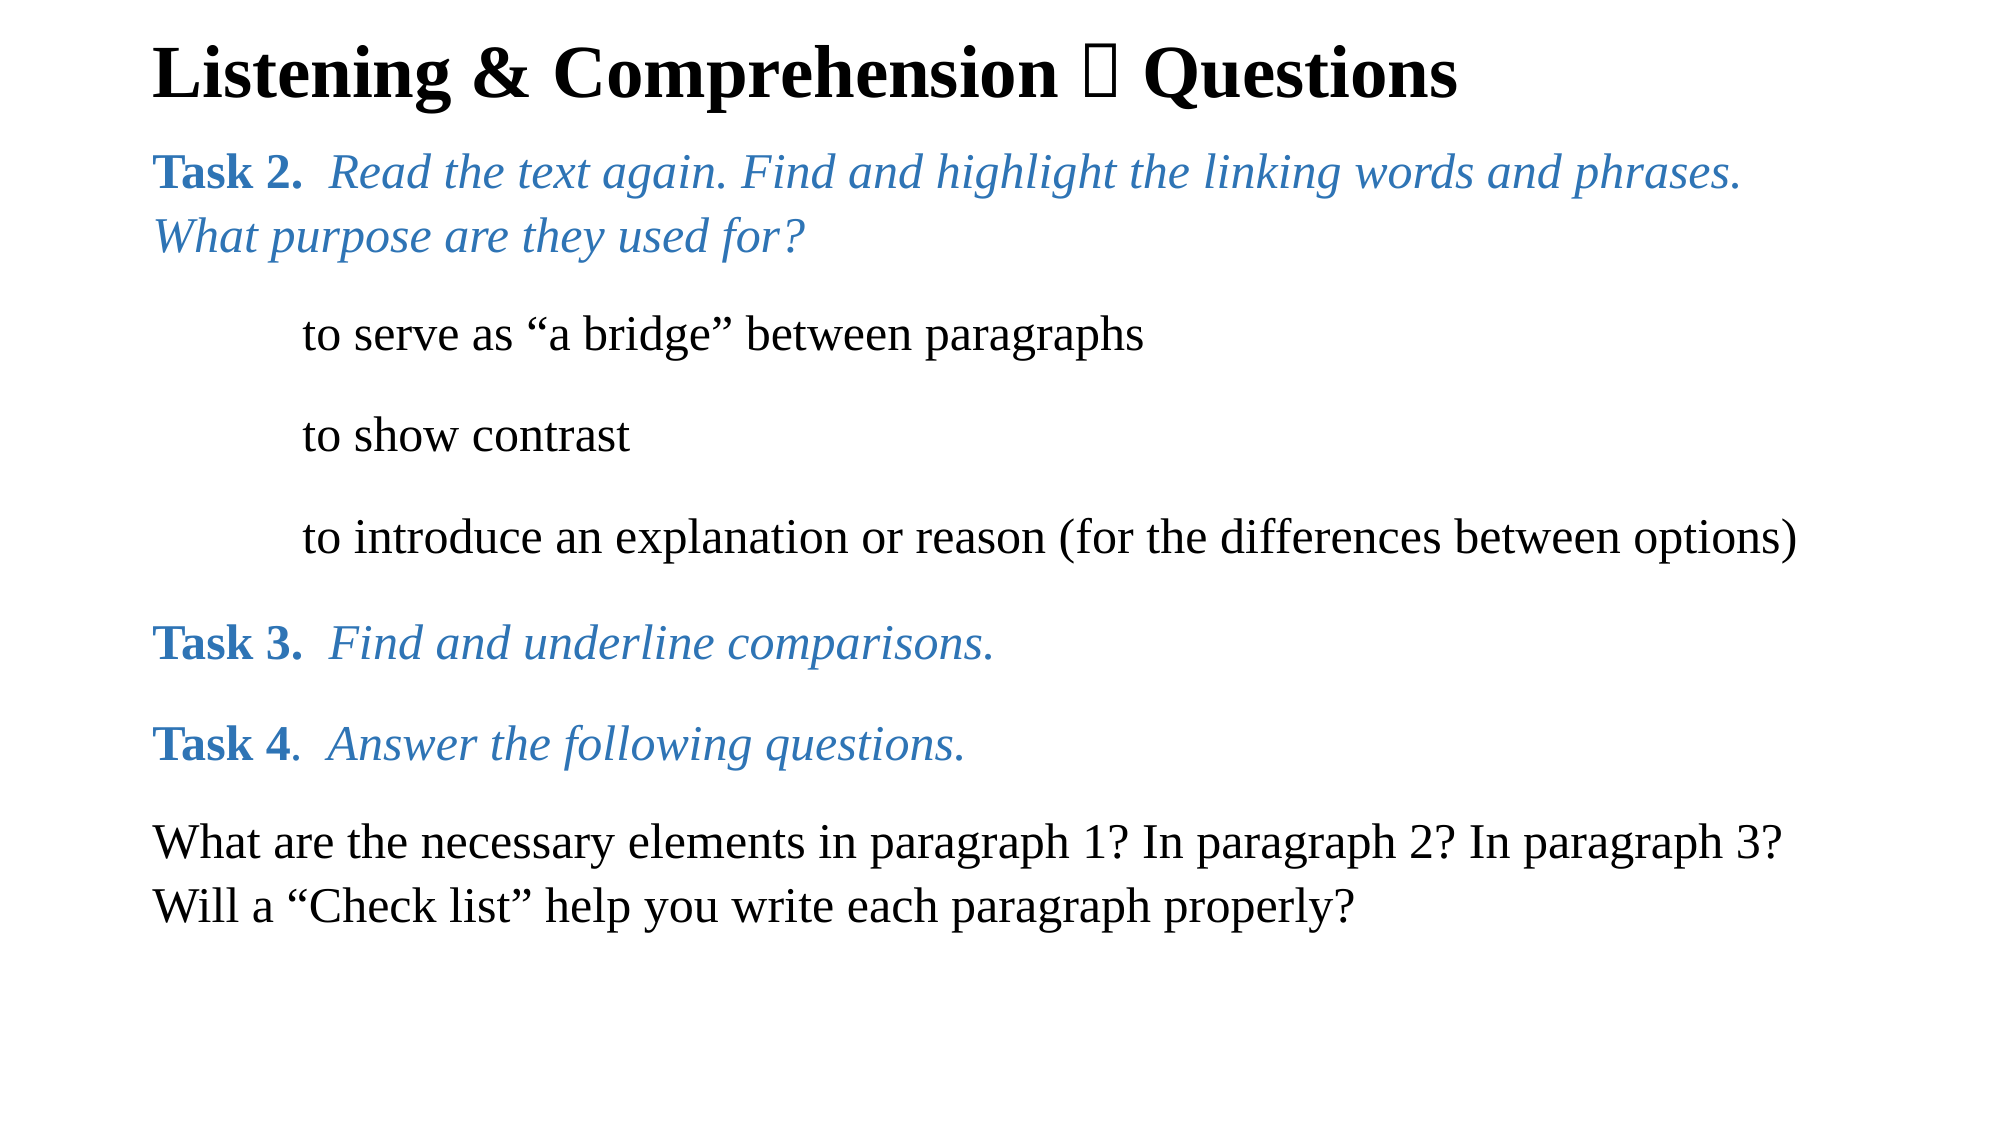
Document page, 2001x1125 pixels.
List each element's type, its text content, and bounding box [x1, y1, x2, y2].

list Task 2. Read the text again. Find and highlight the linking words and phrases. What purpose are they used for? to serve as “a bridge” between paragraphs to show contrast to introduce an explanation or reason (for the differences between options) Task 3. Find and underline comparisons. Task 4. Answer the following questions. What are the necessary elements in paragraph 1? In paragraph 2? In paragraph 3? Will a “Check list” help you write each paragraph properly? [137, 126, 1863, 971]
title Listening & Comprehension  Questions [137, 19, 1863, 126]
